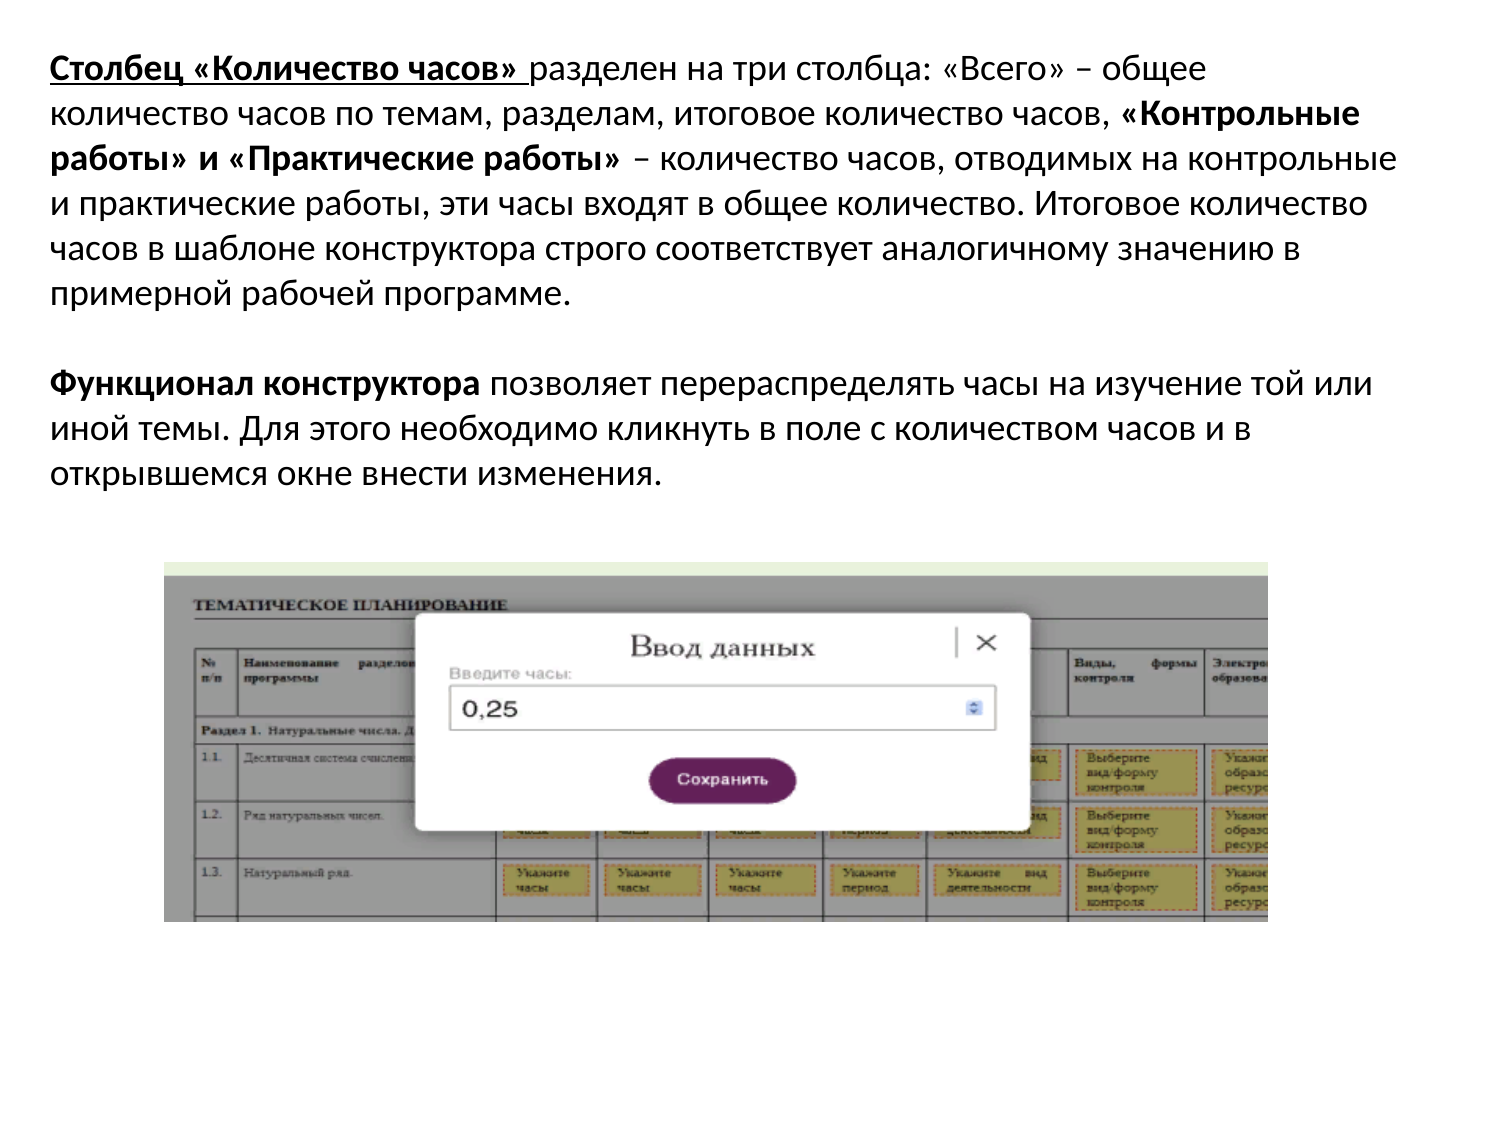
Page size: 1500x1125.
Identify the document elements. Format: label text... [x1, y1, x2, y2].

picture [163, 562, 1268, 923]
text_box Столбец «Количество часов» разделен на три столбца: «Всего» – общее количество часов по темам, разделам, итоговое количество часов, «Контрольные работы» и «Практические работы» – количество часов, отводимых на контрольные и практические работы, эти часы входят в общее количество. Итоговое количество часов в шаблоне конструктора строго соответствует аналогичному значению в примерной рабочей программе. Функционал конструктора позволяет перераспределять часы на изучение той или иной темы. Для этого необходимо кликнуть в поле с количеством часов и в открывшемся окне внести изменения. [35, 35, 1418, 500]
